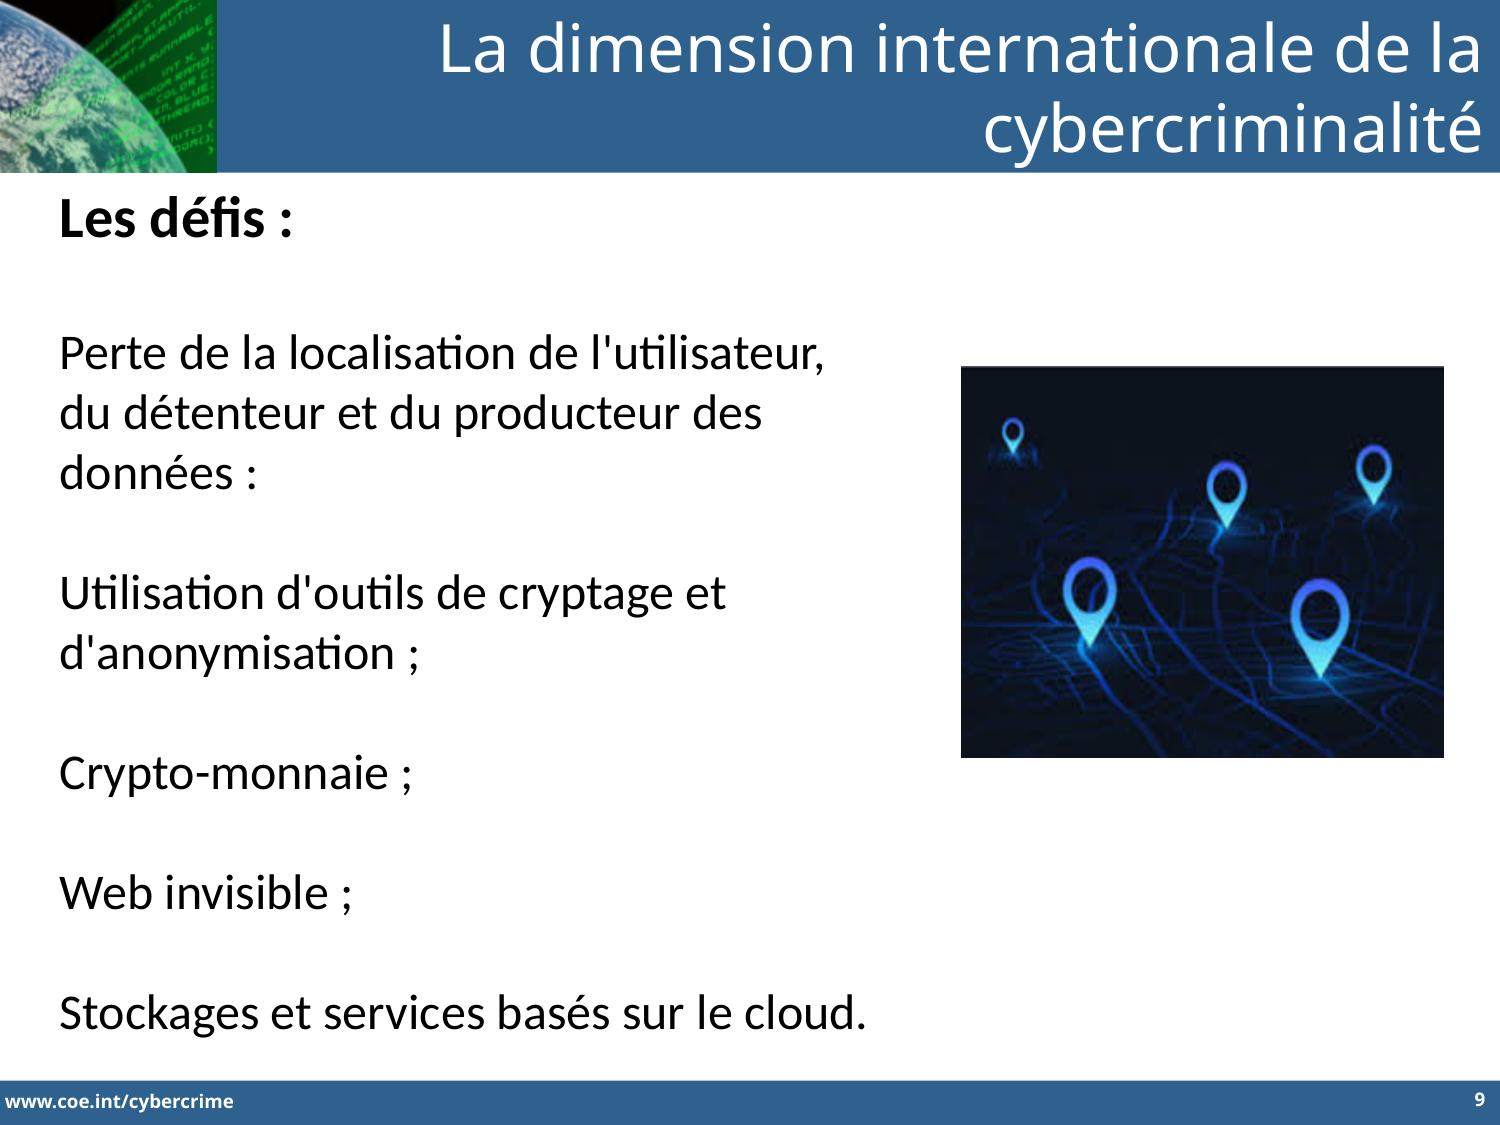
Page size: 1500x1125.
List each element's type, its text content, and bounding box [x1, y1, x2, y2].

slide_number 9 [1149, 1079, 1500, 1125]
picture [961, 366, 1444, 758]
picture [0, 1, 217, 173]
text_box Les défis : Perte de la localisation de l'utilisateur, du détenteur et du producteur des données : Utilisation d'outils de cryptage et d'anonymisation ; Crypto-monnaie ; Web invisible ; Stockages et services basés sur le cloud. [44, 171, 887, 1047]
text_box La dimension internationale de la cybercriminalité [329, 9, 1500, 162]
